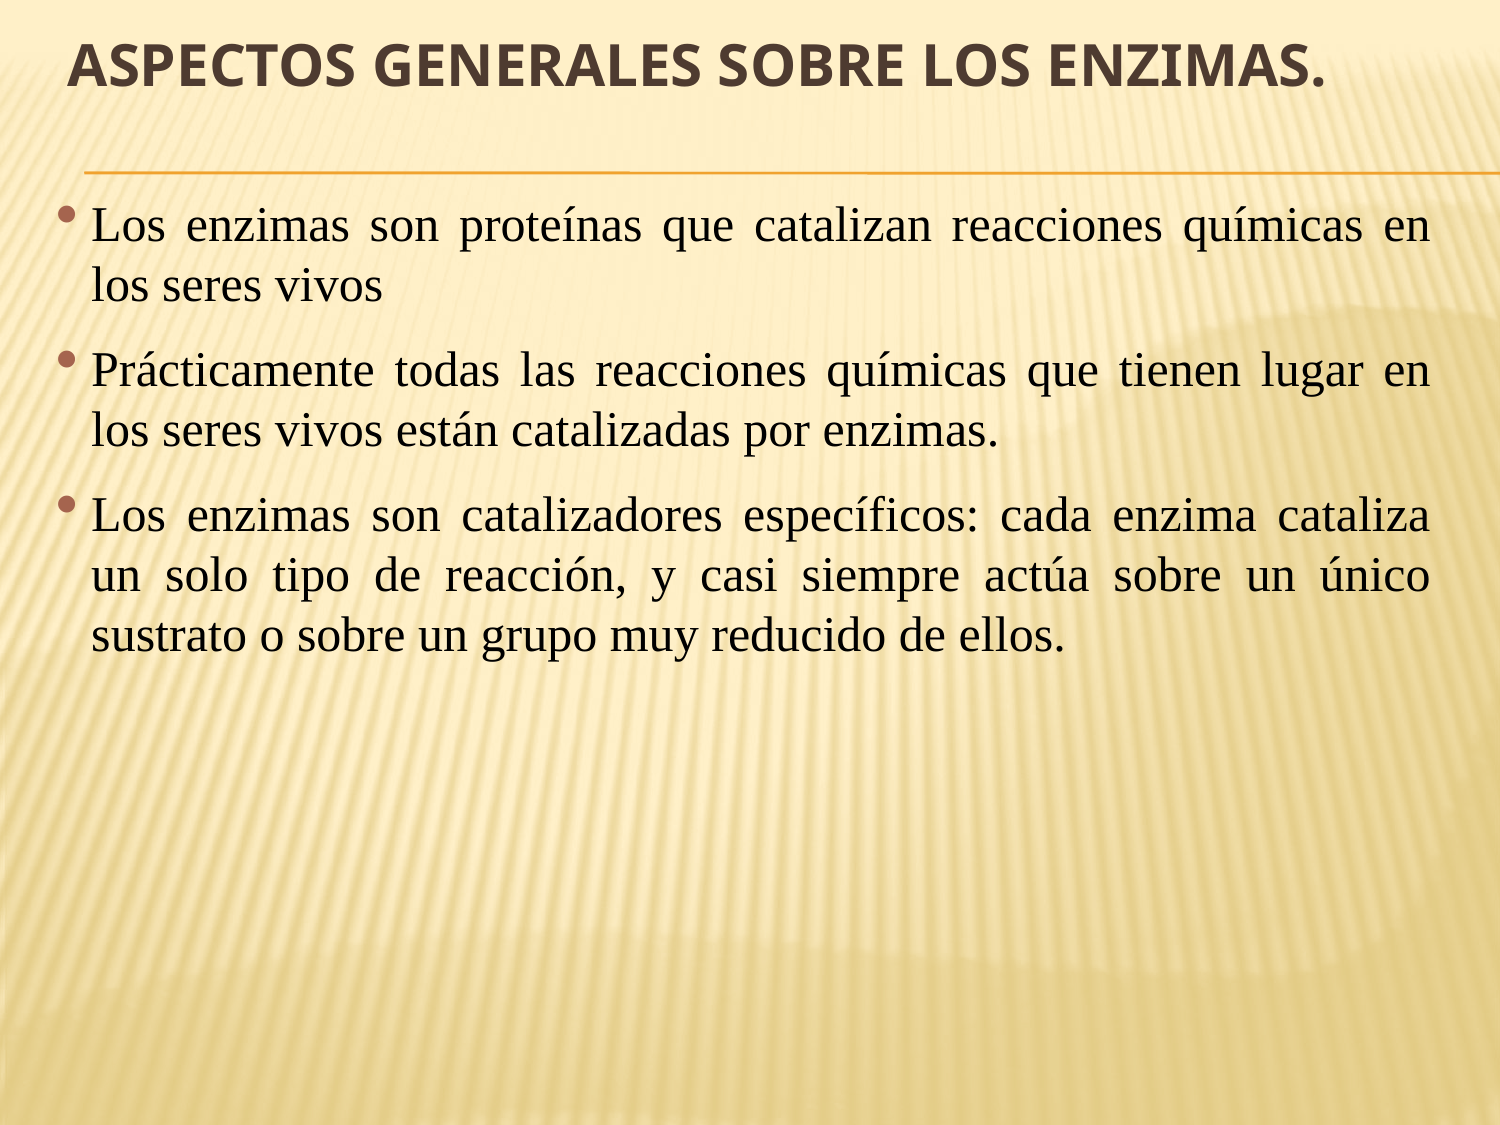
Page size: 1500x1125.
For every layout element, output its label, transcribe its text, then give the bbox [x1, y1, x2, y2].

title ASPECTOS GENERALES SOBRE LOS ENZIMAS. [53, 0, 1441, 126]
text_box Los enzimas son proteínas que catalizan reacciones químicas en los seres vivos Prácticamente todas las reacciones químicas que tienen lugar en los seres vivos están catalizadas por enzimas. Los enzimas son catalizadores específicos: cada enzima cataliza un solo tipo de reacción, y casi siempre actúa sobre un único sustrato o sobre un grupo muy reducido de ellos. [41, 184, 1447, 670]
